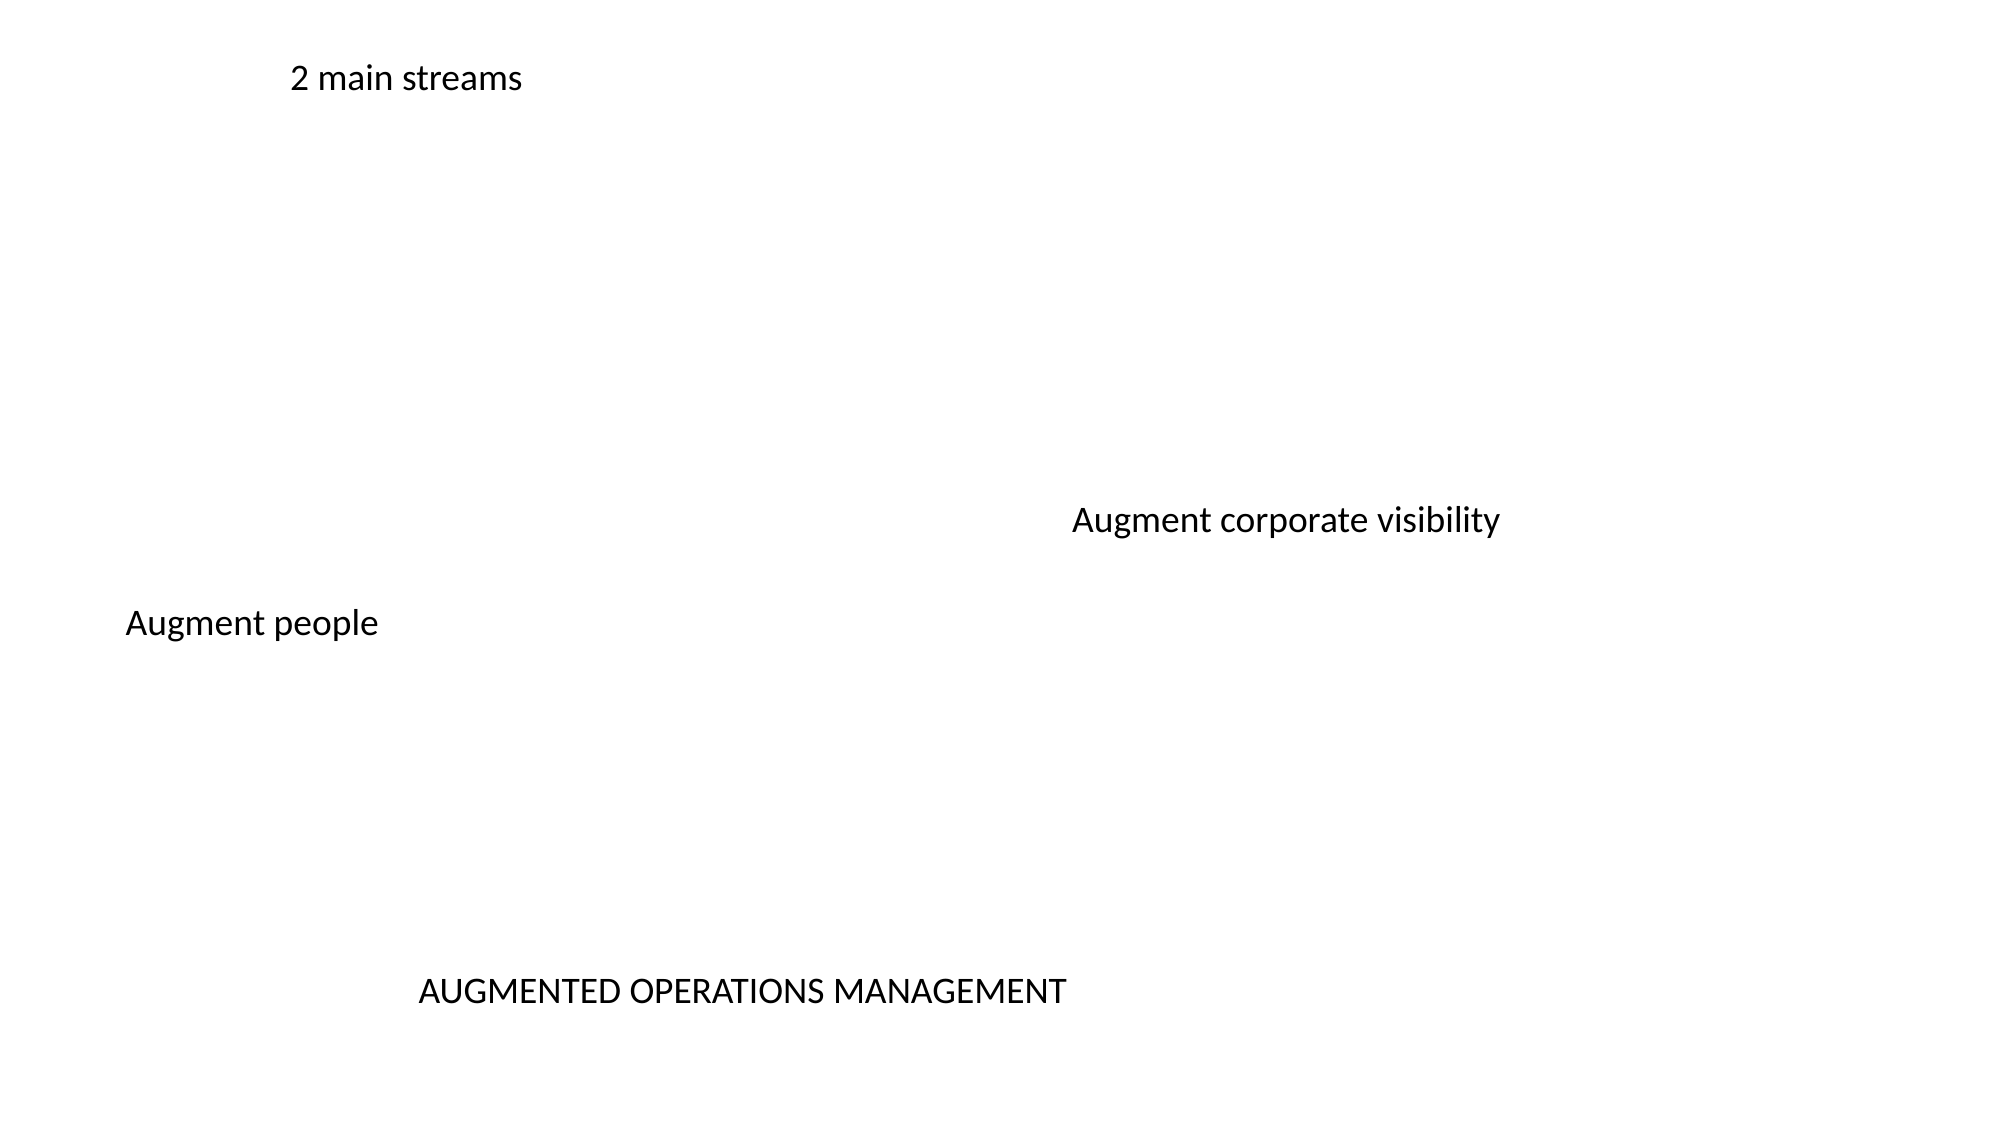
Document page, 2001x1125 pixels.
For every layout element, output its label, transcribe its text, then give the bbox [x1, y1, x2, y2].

text_box AUGMENTED OPERATIONS MANAGEMENT [403, 958, 1244, 1018]
text_box Augment people [110, 590, 685, 651]
text_box 2 main streams [275, 45, 850, 105]
text_box Augment corporate visibility [1057, 487, 1632, 547]
